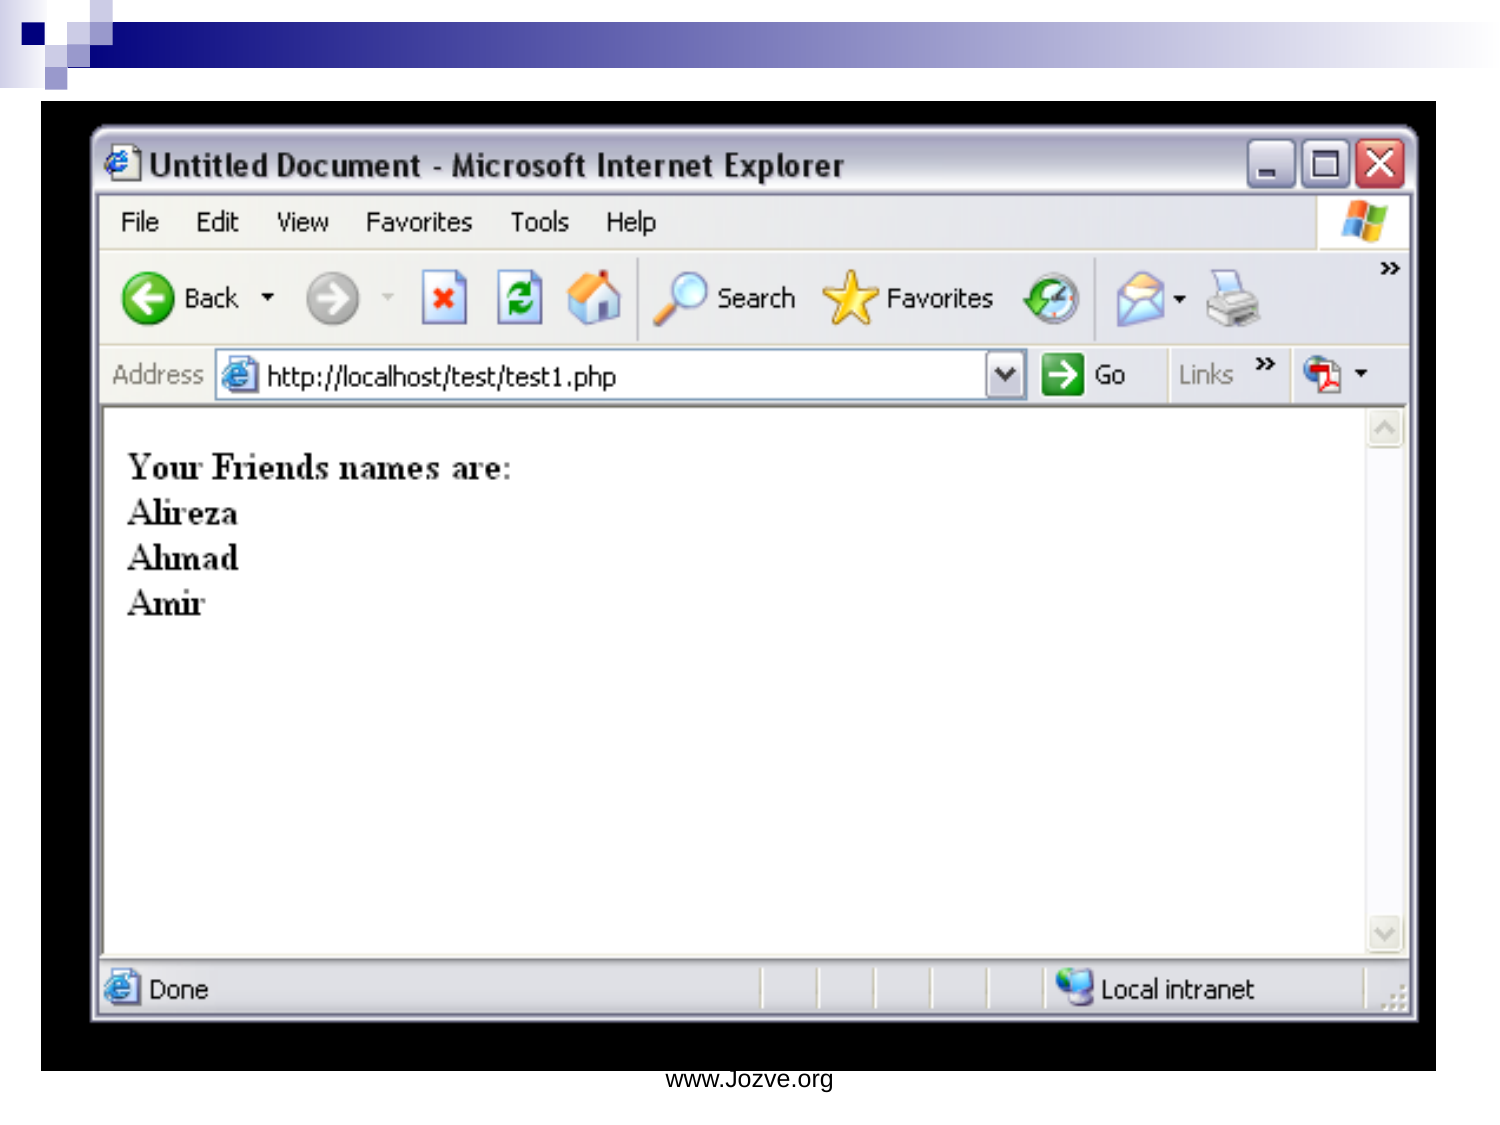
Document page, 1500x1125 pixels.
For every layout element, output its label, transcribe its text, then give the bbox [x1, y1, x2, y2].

footer www.Jozve.org [512, 1079, 988, 1101]
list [40, 101, 1436, 1071]
